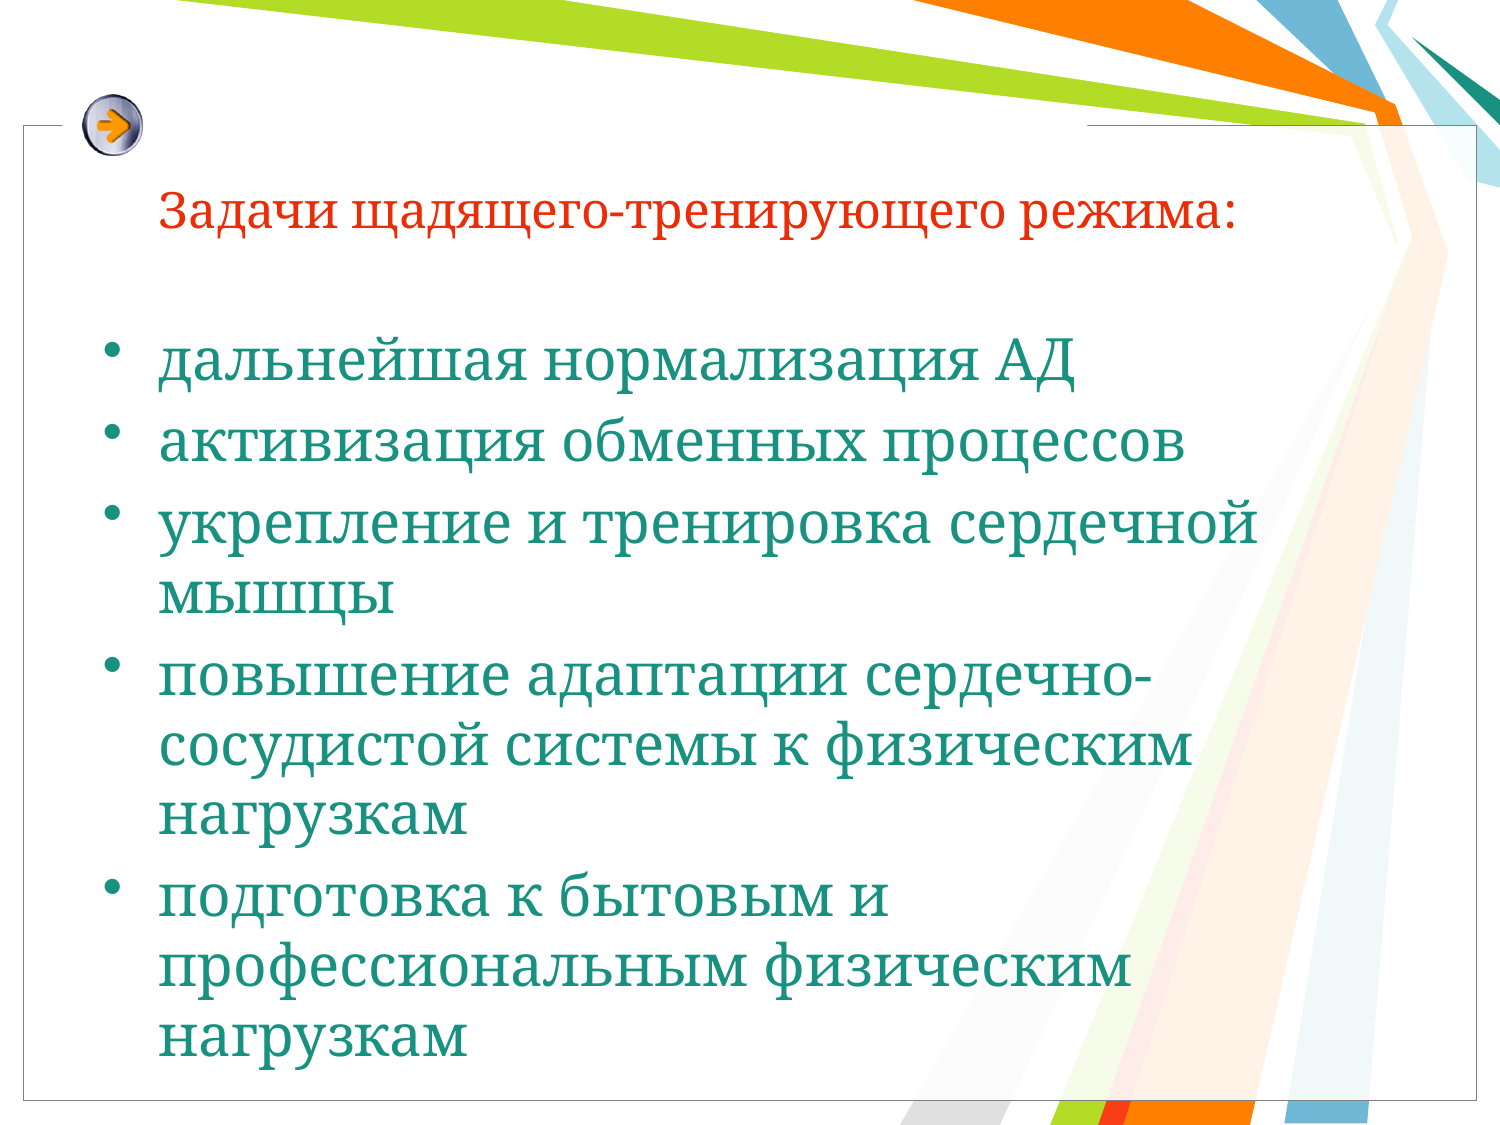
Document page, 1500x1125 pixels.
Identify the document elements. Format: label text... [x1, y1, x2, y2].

picture [82, 94, 143, 156]
list Задачи щадящего-тренирующего режима: дальнейшая нормализация АД активизация обменных процессов укрепление и тренировка сердечной мышцы повышение адаптации сердечно-сосудистой системы к физическим нагрузкам подготовка к бытовым и профессиональным физическим нагрузкам [87, 162, 1438, 988]
